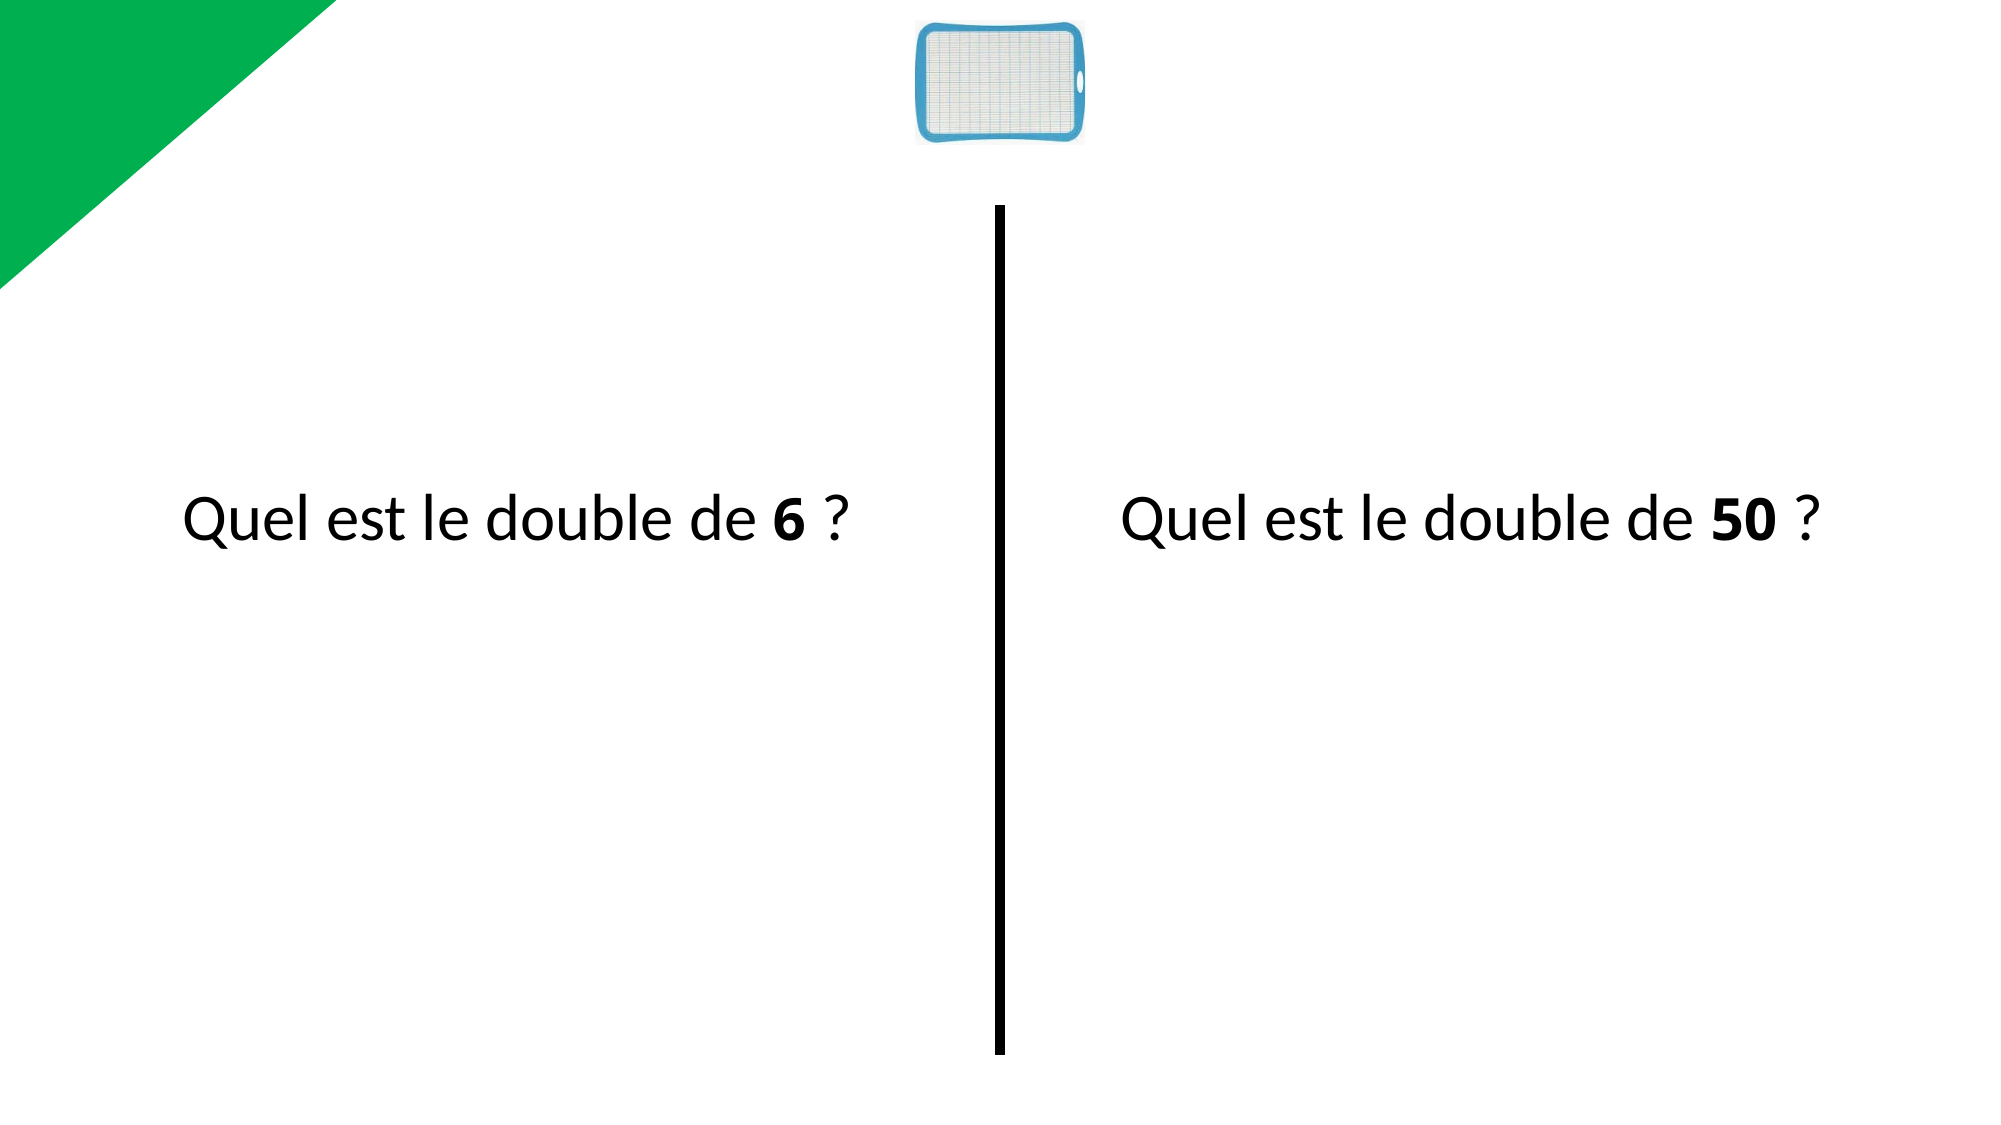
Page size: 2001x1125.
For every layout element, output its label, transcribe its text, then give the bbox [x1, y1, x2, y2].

text_box Quel est le double de 6 ? [168, 466, 894, 562]
picture [914, 20, 1086, 145]
text_box [0, 0, 337, 290]
text_box Quel est le double de 50 ? [1106, 466, 1864, 562]
